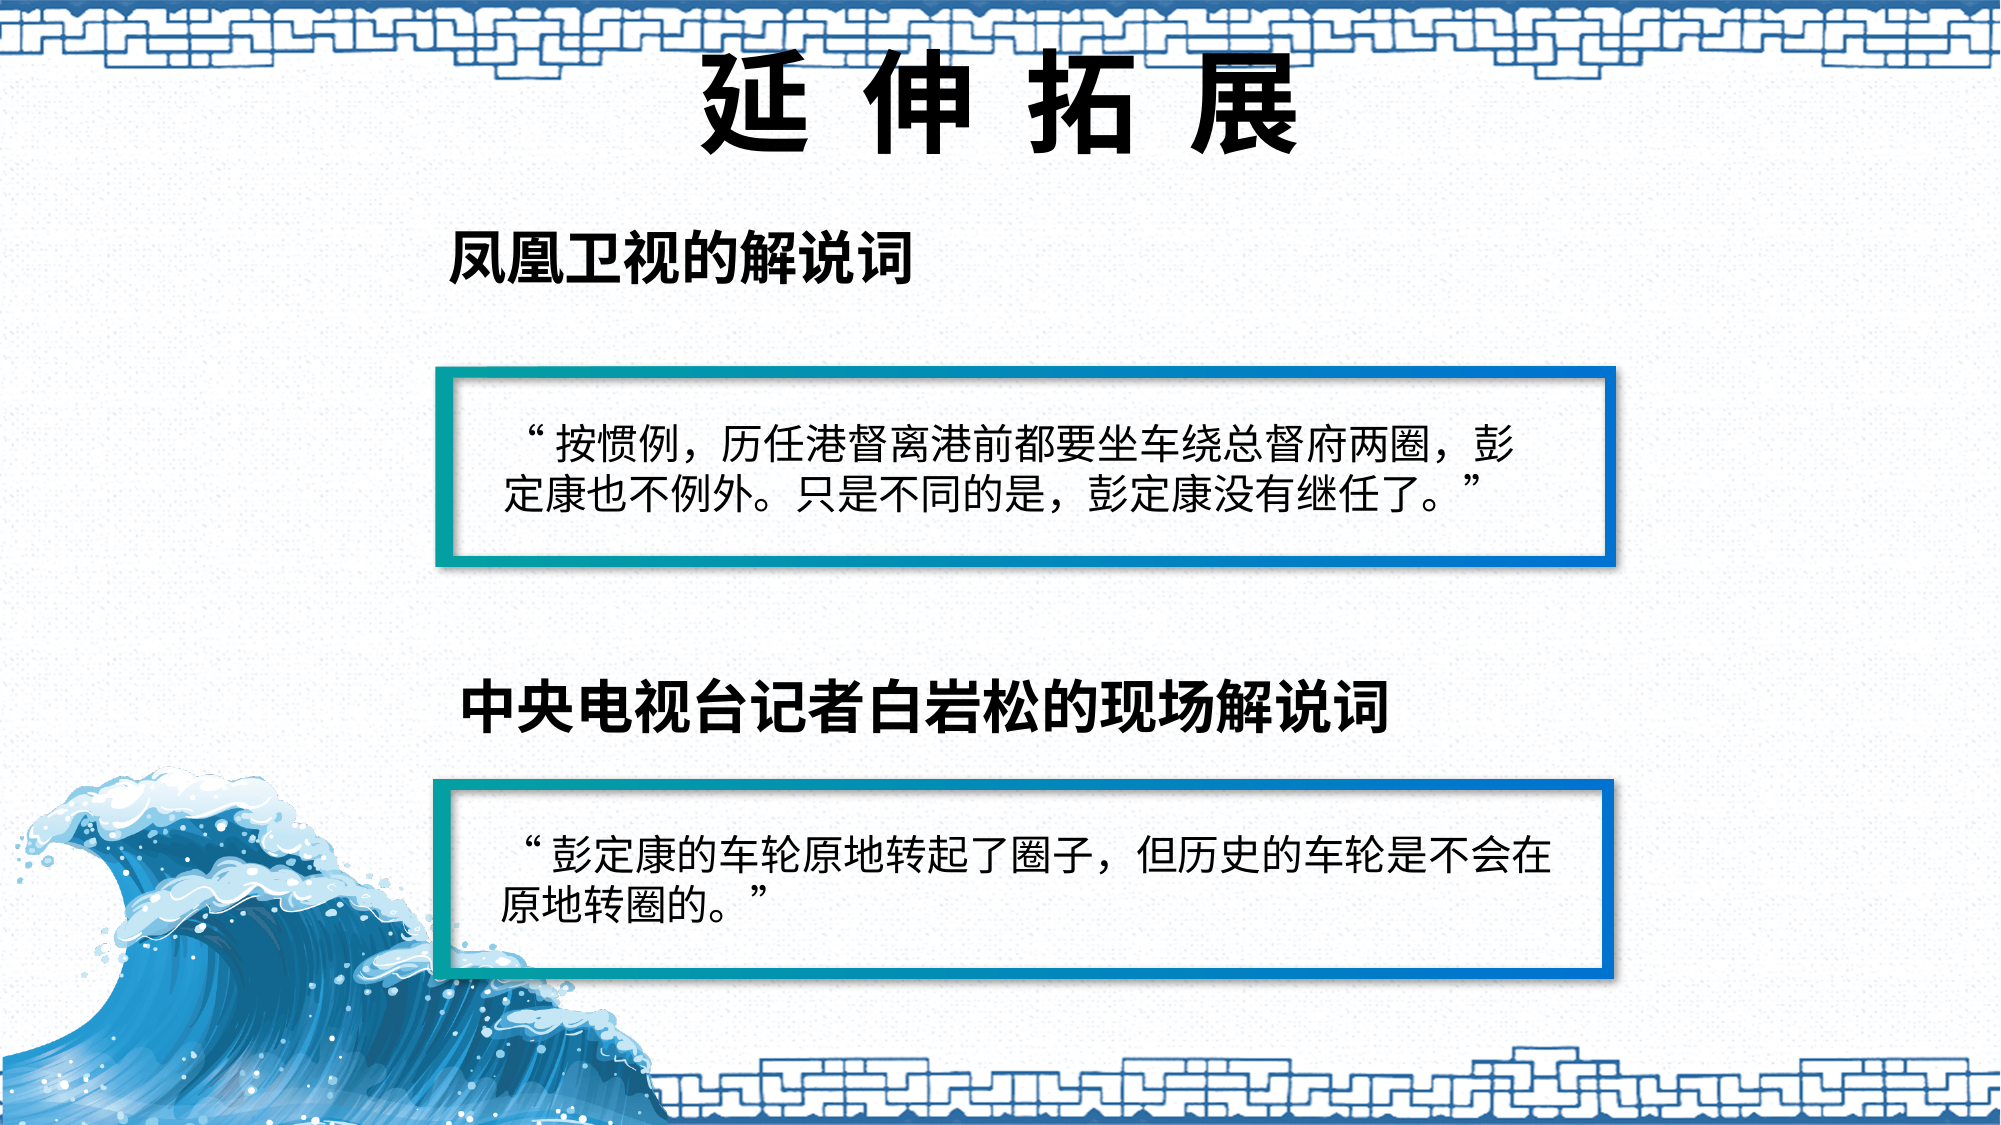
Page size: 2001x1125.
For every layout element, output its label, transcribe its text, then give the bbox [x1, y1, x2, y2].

text_box 中央电视台记者白岩松的现场解说词 [443, 662, 1406, 748]
picture [0, 0, 2001, 1125]
text_box “彭定康的车轮原地转起了圈子，但历史的车轮是不会在原地转圈的。” [485, 820, 1599, 936]
text_box [432, 778, 1615, 980]
text_box “按惯例，历任港督离港前都要坐车绕总督府两圈，彭定康也不例外。只是不同的是，彭定康没有继任了。” [488, 410, 1564, 526]
text_box [435, 366, 1617, 568]
text_box 凤凰卫视的解说词 [433, 218, 930, 299]
title 延 伸 拓 展 [282, 0, 1718, 218]
